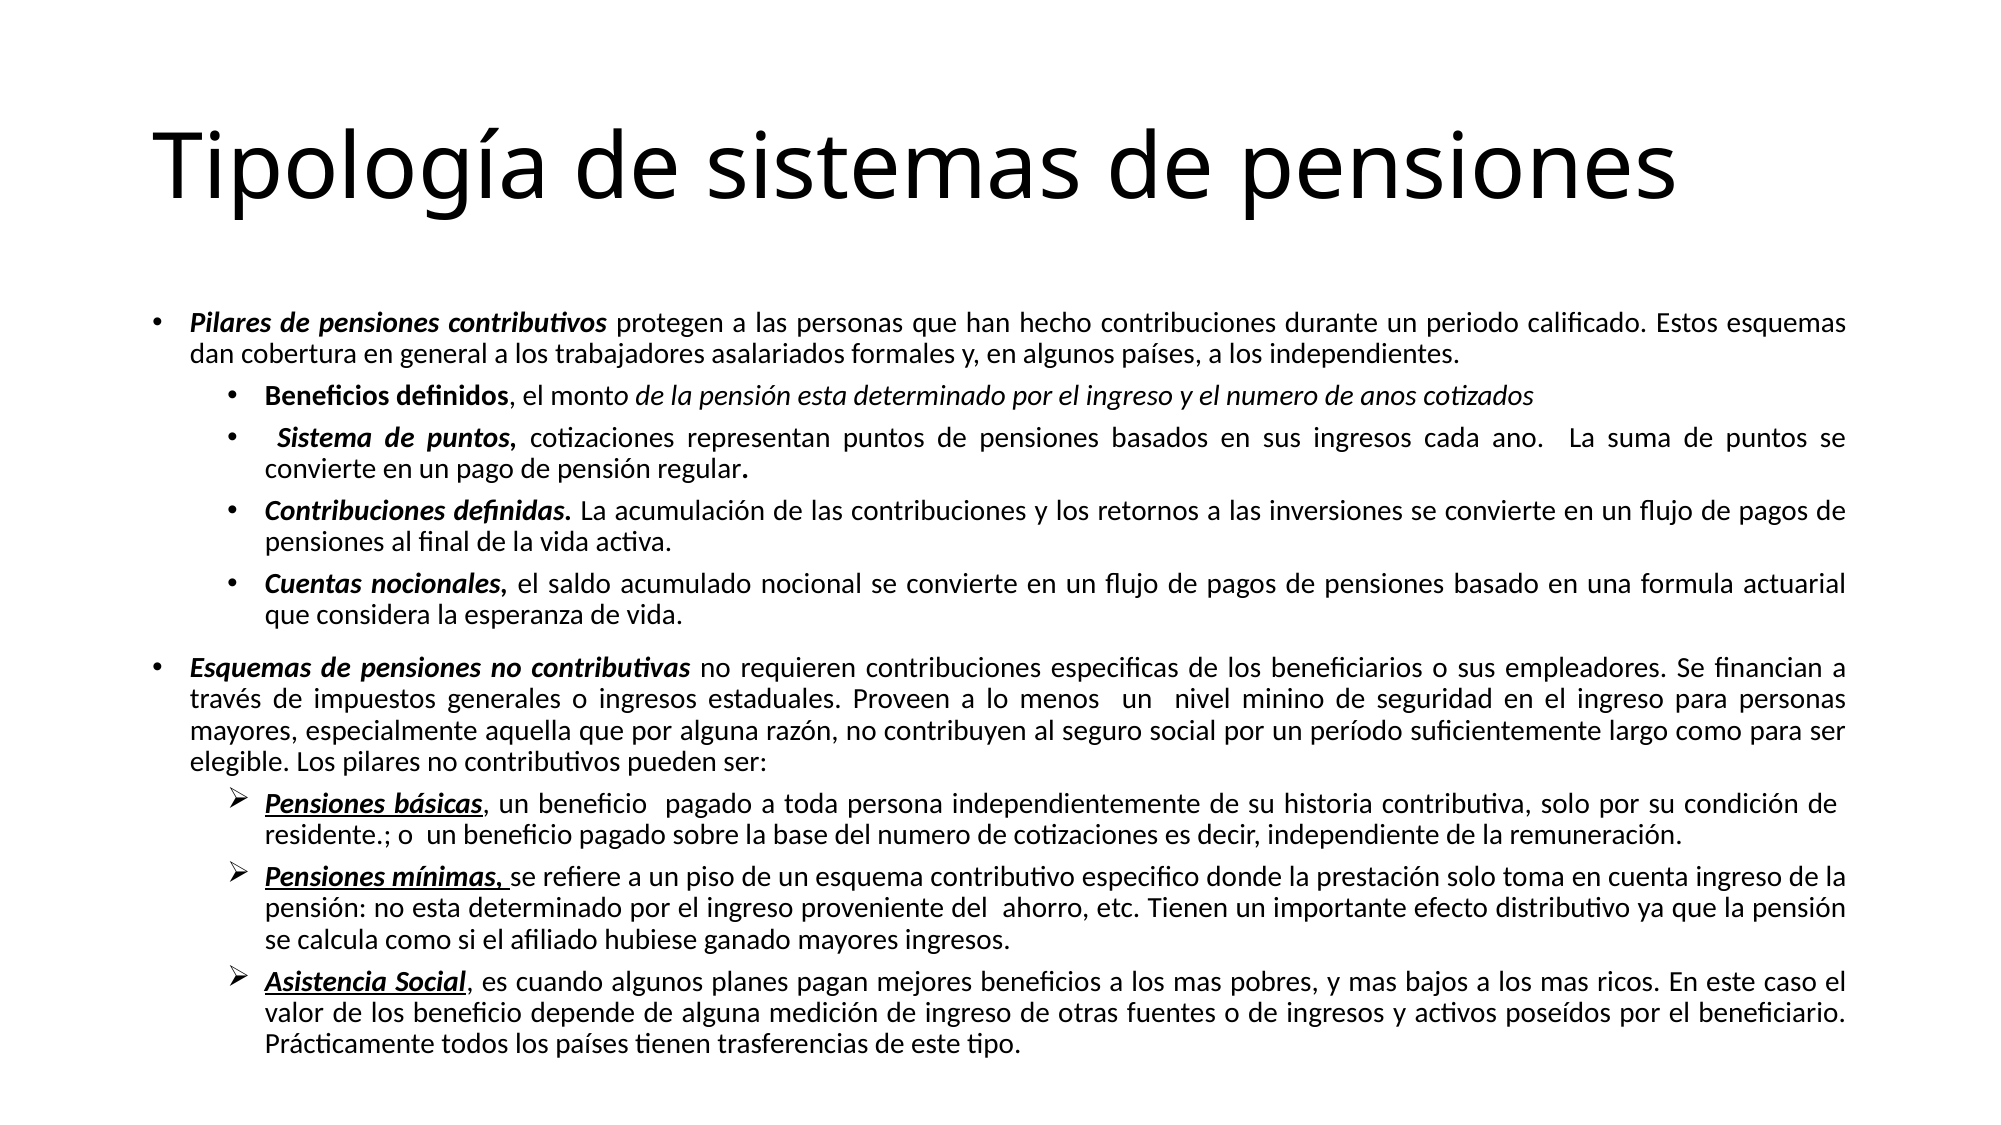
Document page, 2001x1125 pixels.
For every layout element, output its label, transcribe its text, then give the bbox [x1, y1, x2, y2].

title Tipología de sistemas de pensiones [137, 59, 1863, 278]
list Pilares de pensiones contributivos protegen a las personas que han hecho contribuciones durante un periodo calificado. Estos esquemas dan cobertura en general a los trabajadores asalariados formales y, en algunos países, a los independientes. Beneficios definidos, el monto de la pensión esta determinado por el ingreso y el numero de anos cotizados Sistema de puntos, cotizaciones representan puntos de pensiones basados en sus ingresos cada ano. La suma de puntos se convierte en un pago de pensión regular. Contribuciones definidas. La acumulación de las contribuciones y los retornos a las inversiones se convierte en un flujo de pagos de pensiones al final de la vida activa. Cuentas nocionales, el saldo acumulado nocional se convierte en un flujo de pagos de pensiones basado en una formula actuarial que considera la esperanza de vida. Esquemas de pensiones no contributivas no requieren contribuciones especificas de los beneficiarios o sus empleadores. Se financian a través de impuestos generales o ingresos estaduales. Proveen a lo menos un nivel minino de seguridad en el ingreso para personas mayores, especialmente aquella que por alguna razón, no contribuyen al seguro social por un período suficientemente largo como para ser elegible. Los pilares no contributivos pueden ser: Pensiones básicas, un beneficio pagado a toda persona independientemente de su historia contributiva, solo por su condición de residente.; o un beneficio pagado sobre la base del numero de cotizaciones es decir, independiente de la remuneración. Pensiones mínimas, se refiere a un piso de un esquema contributivo especifico donde la prestación solo toma en cuenta ingreso de la pensión: no esta determinado por el ingreso proveniente del ahorro, etc. Tienen un importante efecto distributivo ya que la pensión se calcula como si el afiliado hubiese ganado mayores ingresos. Asistencia Social, es cuando algunos planes pagan mejores beneficios a los mas pobres, y mas bajos a los mas ricos. En este caso el valor de los beneficio depende de alguna medición de ingreso de otras fuentes o de ingresos y activos poseídos por el beneficiario. Prácticamente todos los países tienen trasferencias de este tipo. [137, 299, 1863, 1014]
